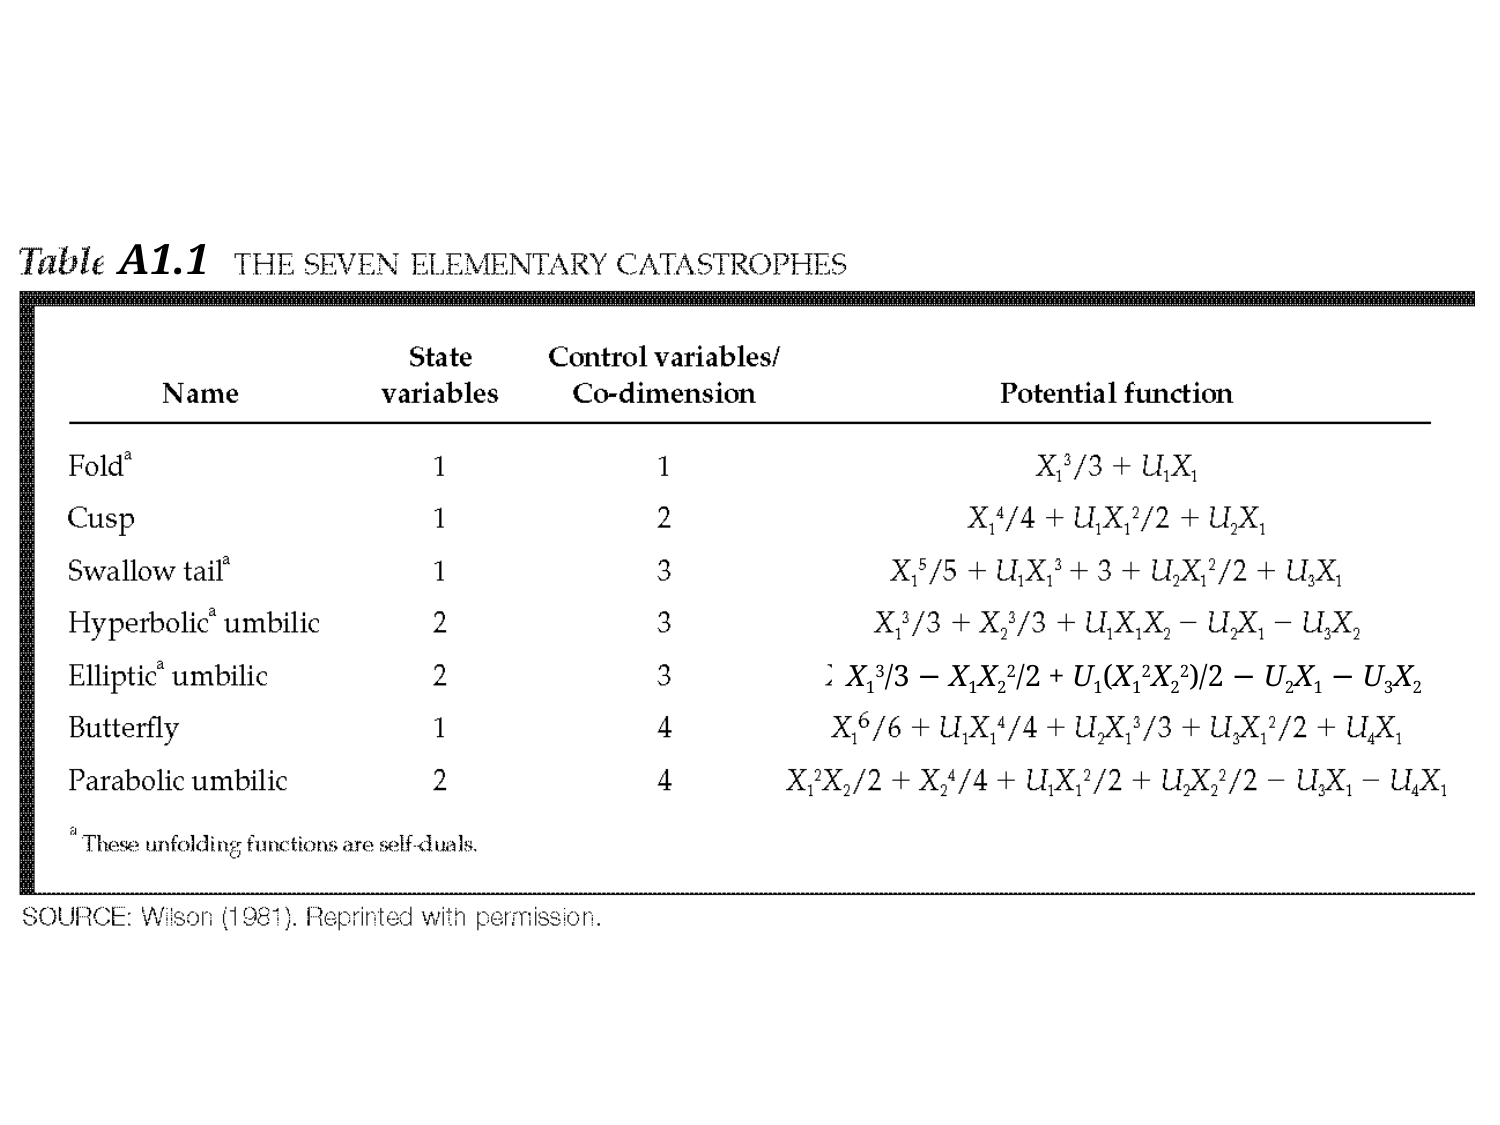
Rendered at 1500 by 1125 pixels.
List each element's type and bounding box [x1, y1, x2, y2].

picture [0, 224, 1476, 962]
